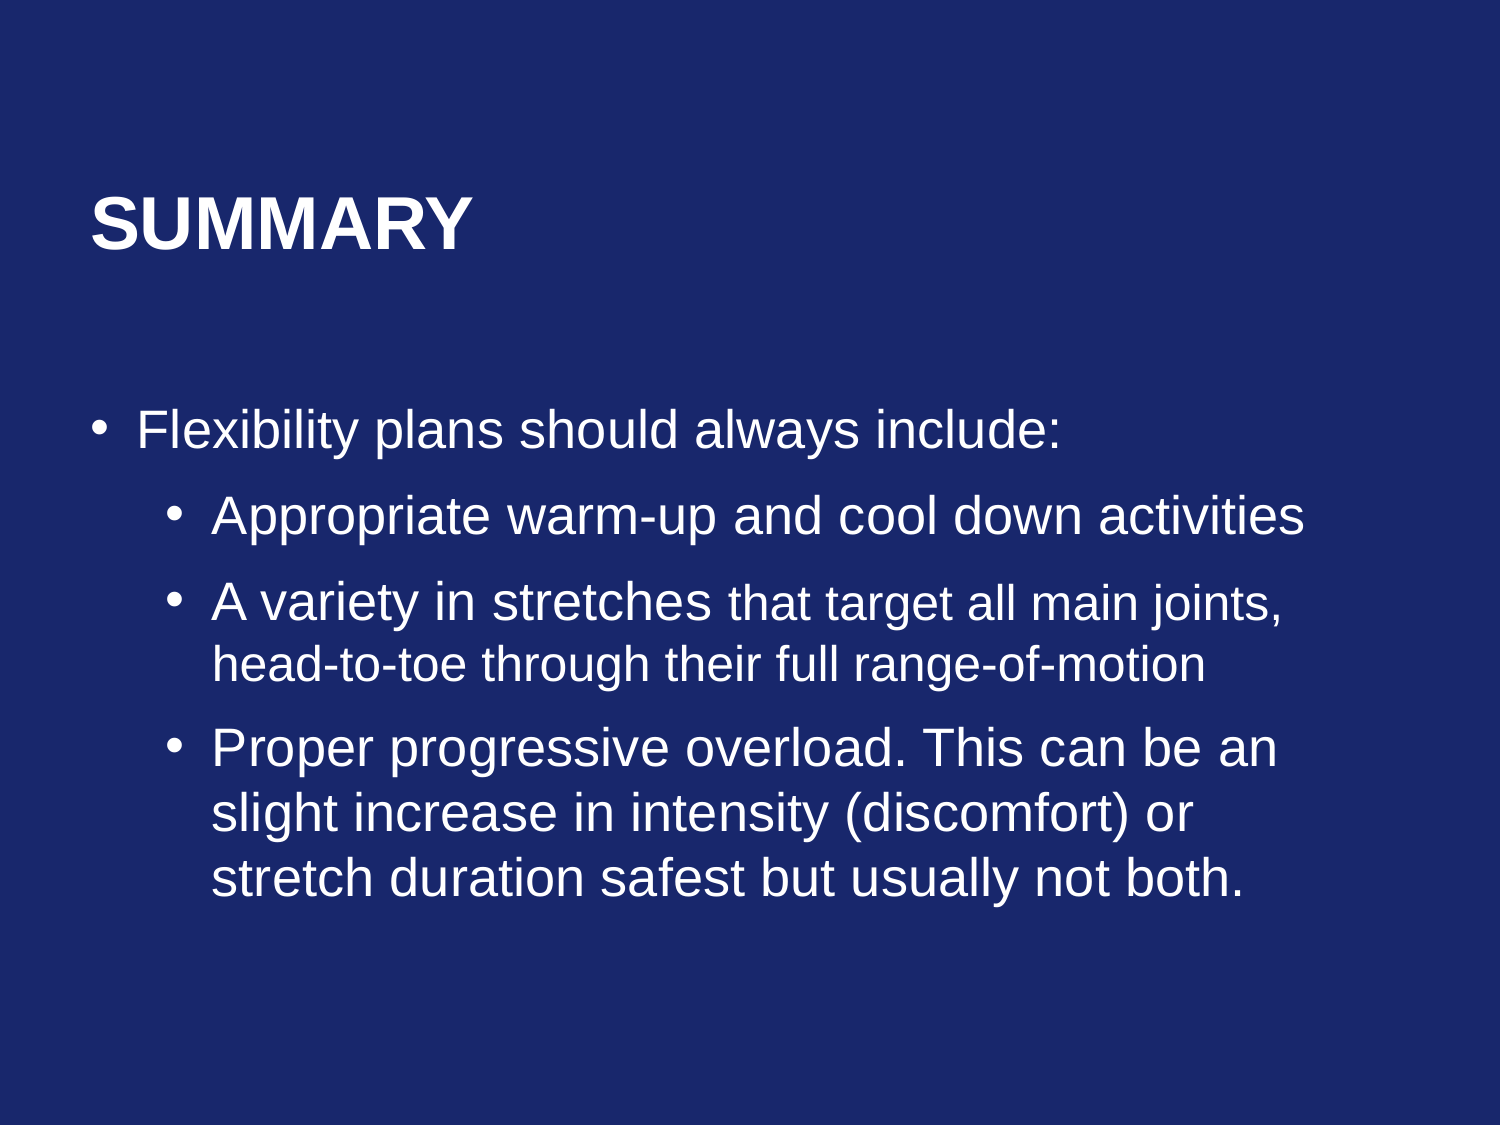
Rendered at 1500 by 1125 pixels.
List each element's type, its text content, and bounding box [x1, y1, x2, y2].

list Flexibility plans should always include: Appropriate warm-up and cool down activities A variety in stretches that target all main joints, head-to-toe through their full range-of-motion Proper progressive overload. This can be an slight increase in intensity (discomfort) or stretch duration safest but usually not both. [75, 351, 1350, 950]
title Summary [75, 99, 1350, 339]
